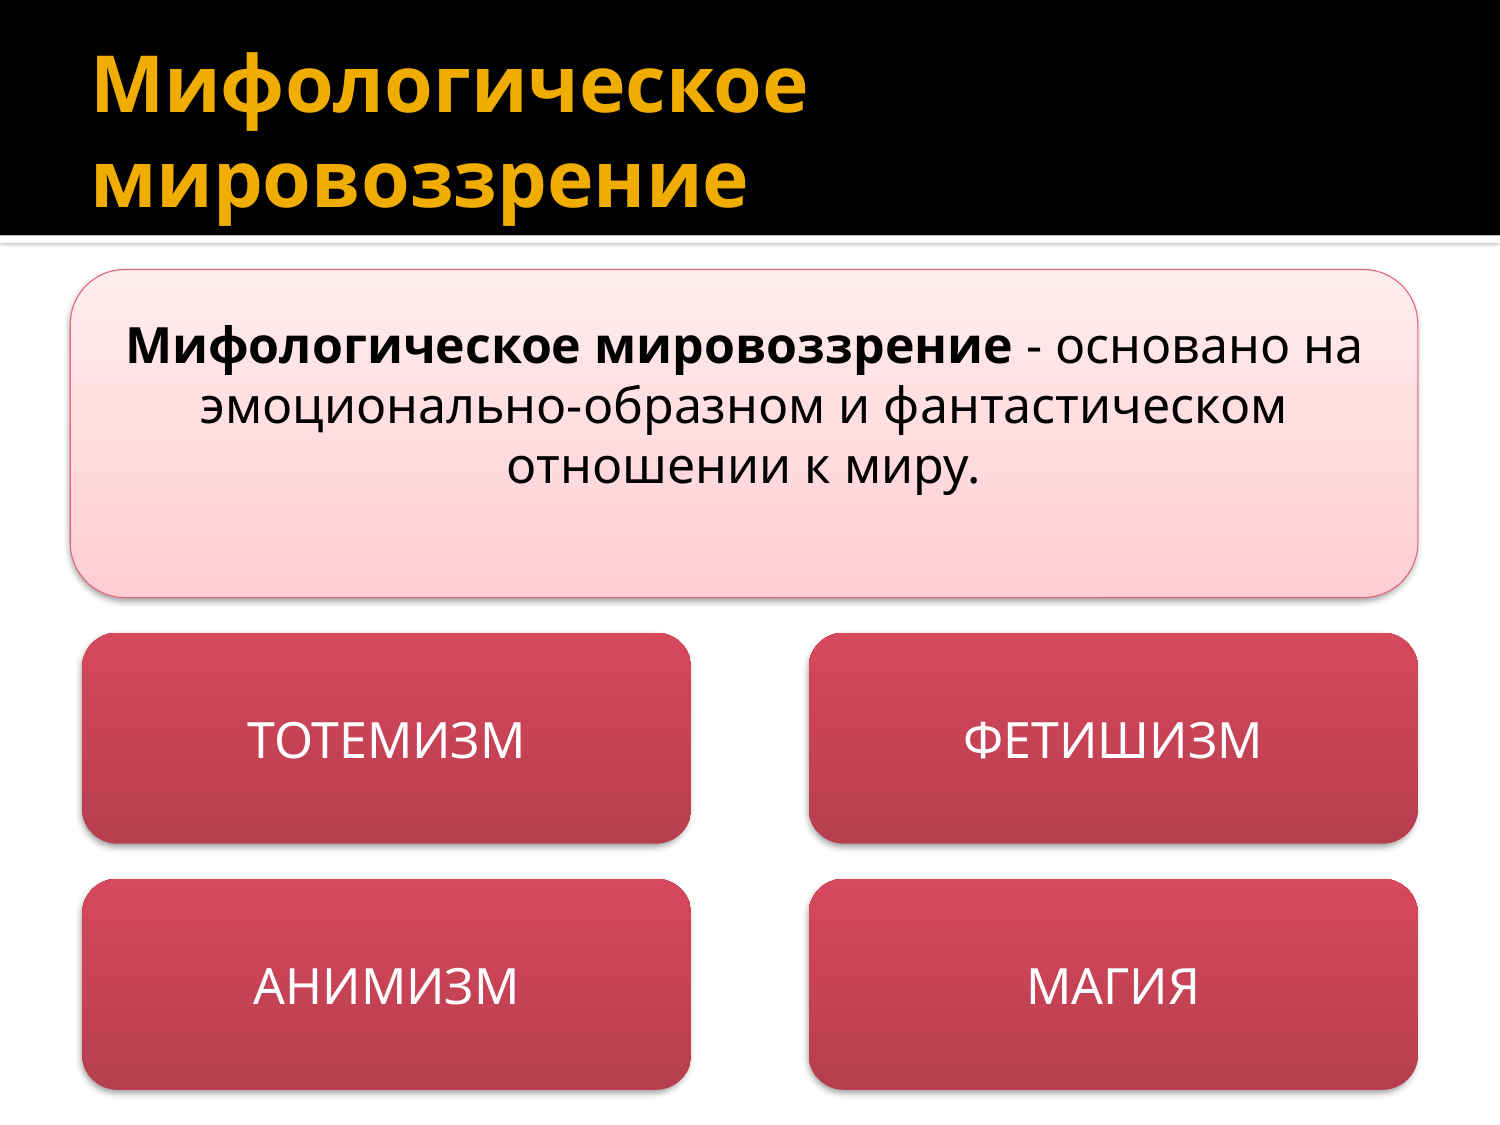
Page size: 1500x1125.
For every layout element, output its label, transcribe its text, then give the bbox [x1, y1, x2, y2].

text_box ФЕТИШИЗМ [808, 632, 1418, 844]
text_box Мифологическое мировоззрение - основано на эмоционально-образном и фантастическом отношении к миру. [69, 268, 1419, 599]
text_box МАГИЯ [808, 878, 1418, 1090]
text_box АНИМИЗМ [82, 878, 692, 1090]
title Мифологическое мировоззрение [75, 25, 1425, 231]
text_box ТОТЕМИЗМ [82, 632, 692, 844]
